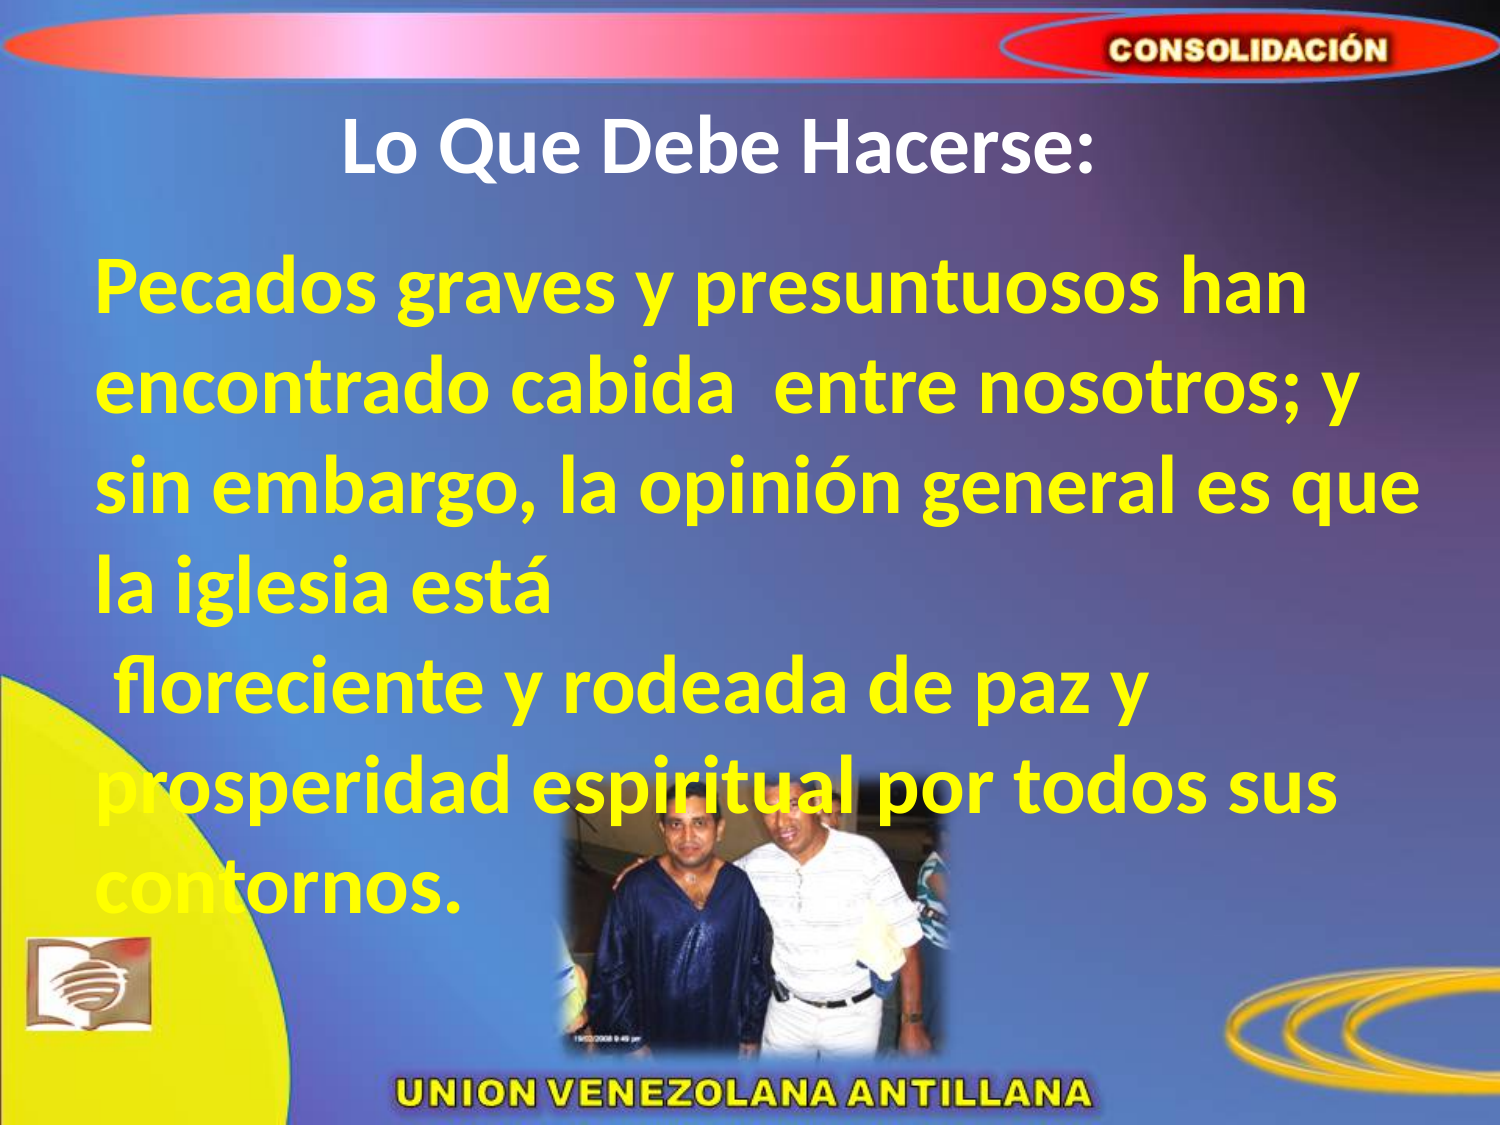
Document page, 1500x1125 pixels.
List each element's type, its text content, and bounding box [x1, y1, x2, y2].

title Lo Que Debe Hacerse: [0, 46, 1489, 235]
list Pecados graves y presuntuosos han encontrado cabida entre nosotros; y sin embargo, la opinión general es que la iglesia está floreciente y rodeada de paz y prosperidad espiritual por todos sus contornos. [23, 235, 1465, 966]
picture [0, 0, 1500, 1125]
